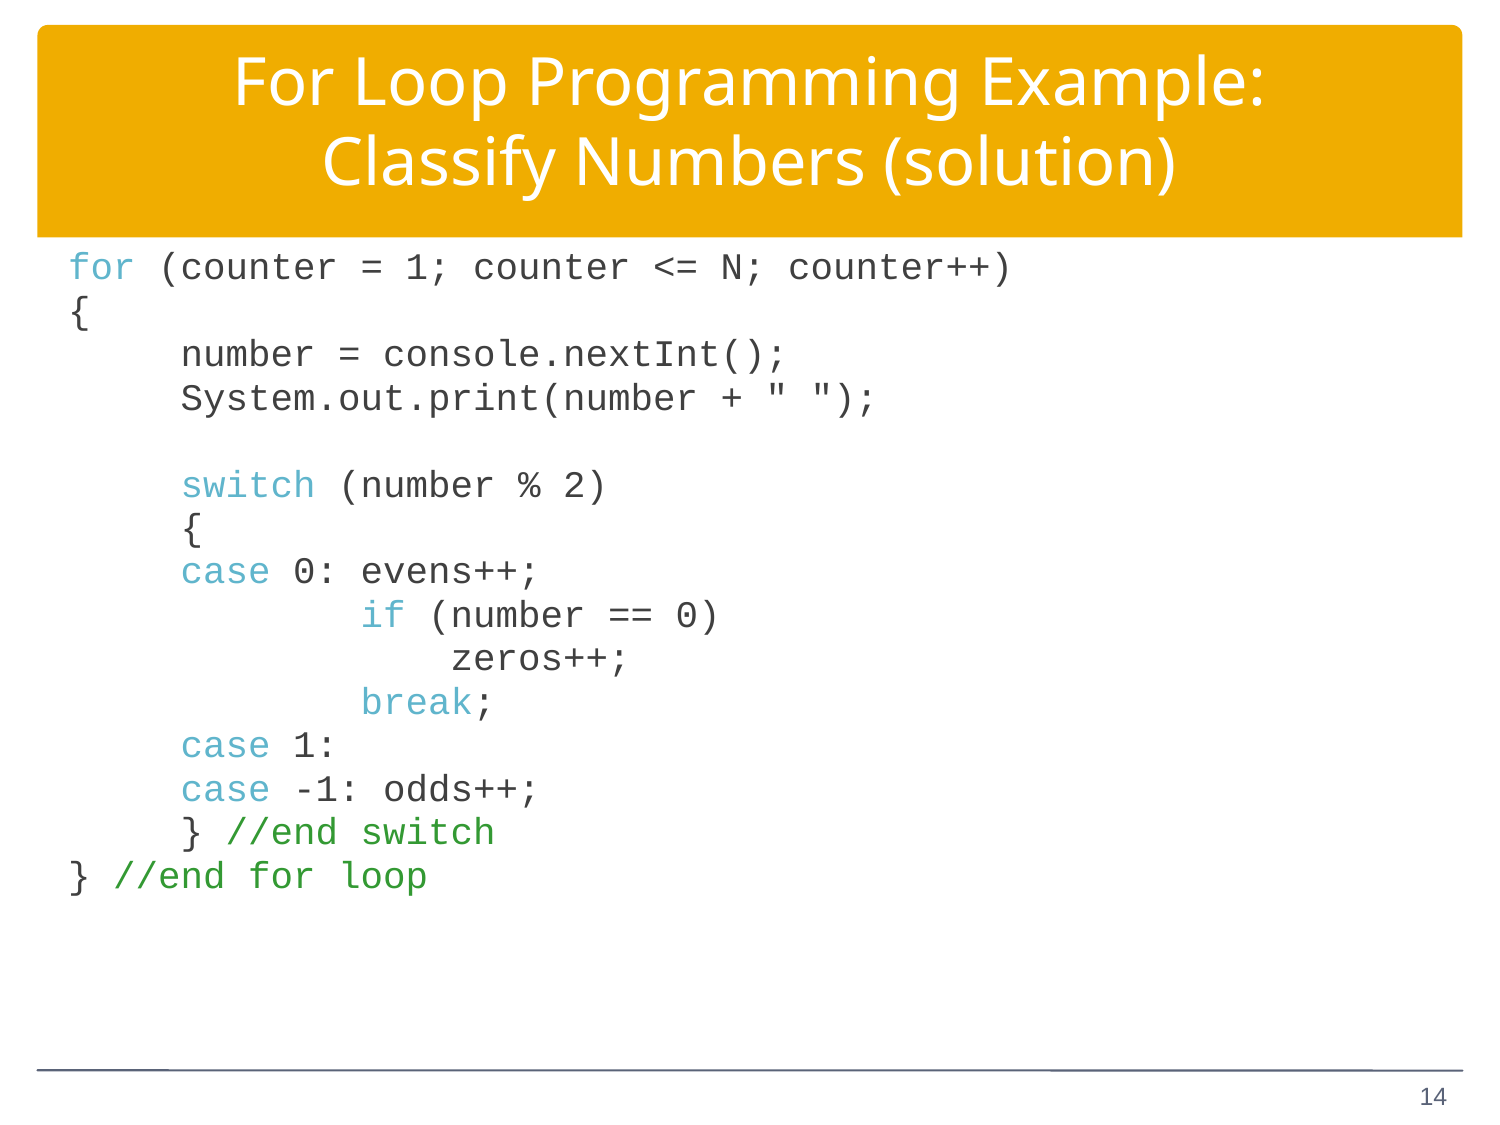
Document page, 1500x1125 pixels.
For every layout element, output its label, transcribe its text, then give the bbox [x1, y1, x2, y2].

slide_number 14 [1112, 1069, 1463, 1123]
list for (counter = 1; counter <= N; counter++) { number = console.nextInt(); System.out.print(number + " "); switch (number % 2) { case 0: evens++; if (number == 0) zeros++; break; case 1: case -1: odds++; } //end switch } //end for loop [52, 243, 1451, 995]
title For Loop Programming Example: Classify Numbers (solution) [112, 24, 1388, 213]
